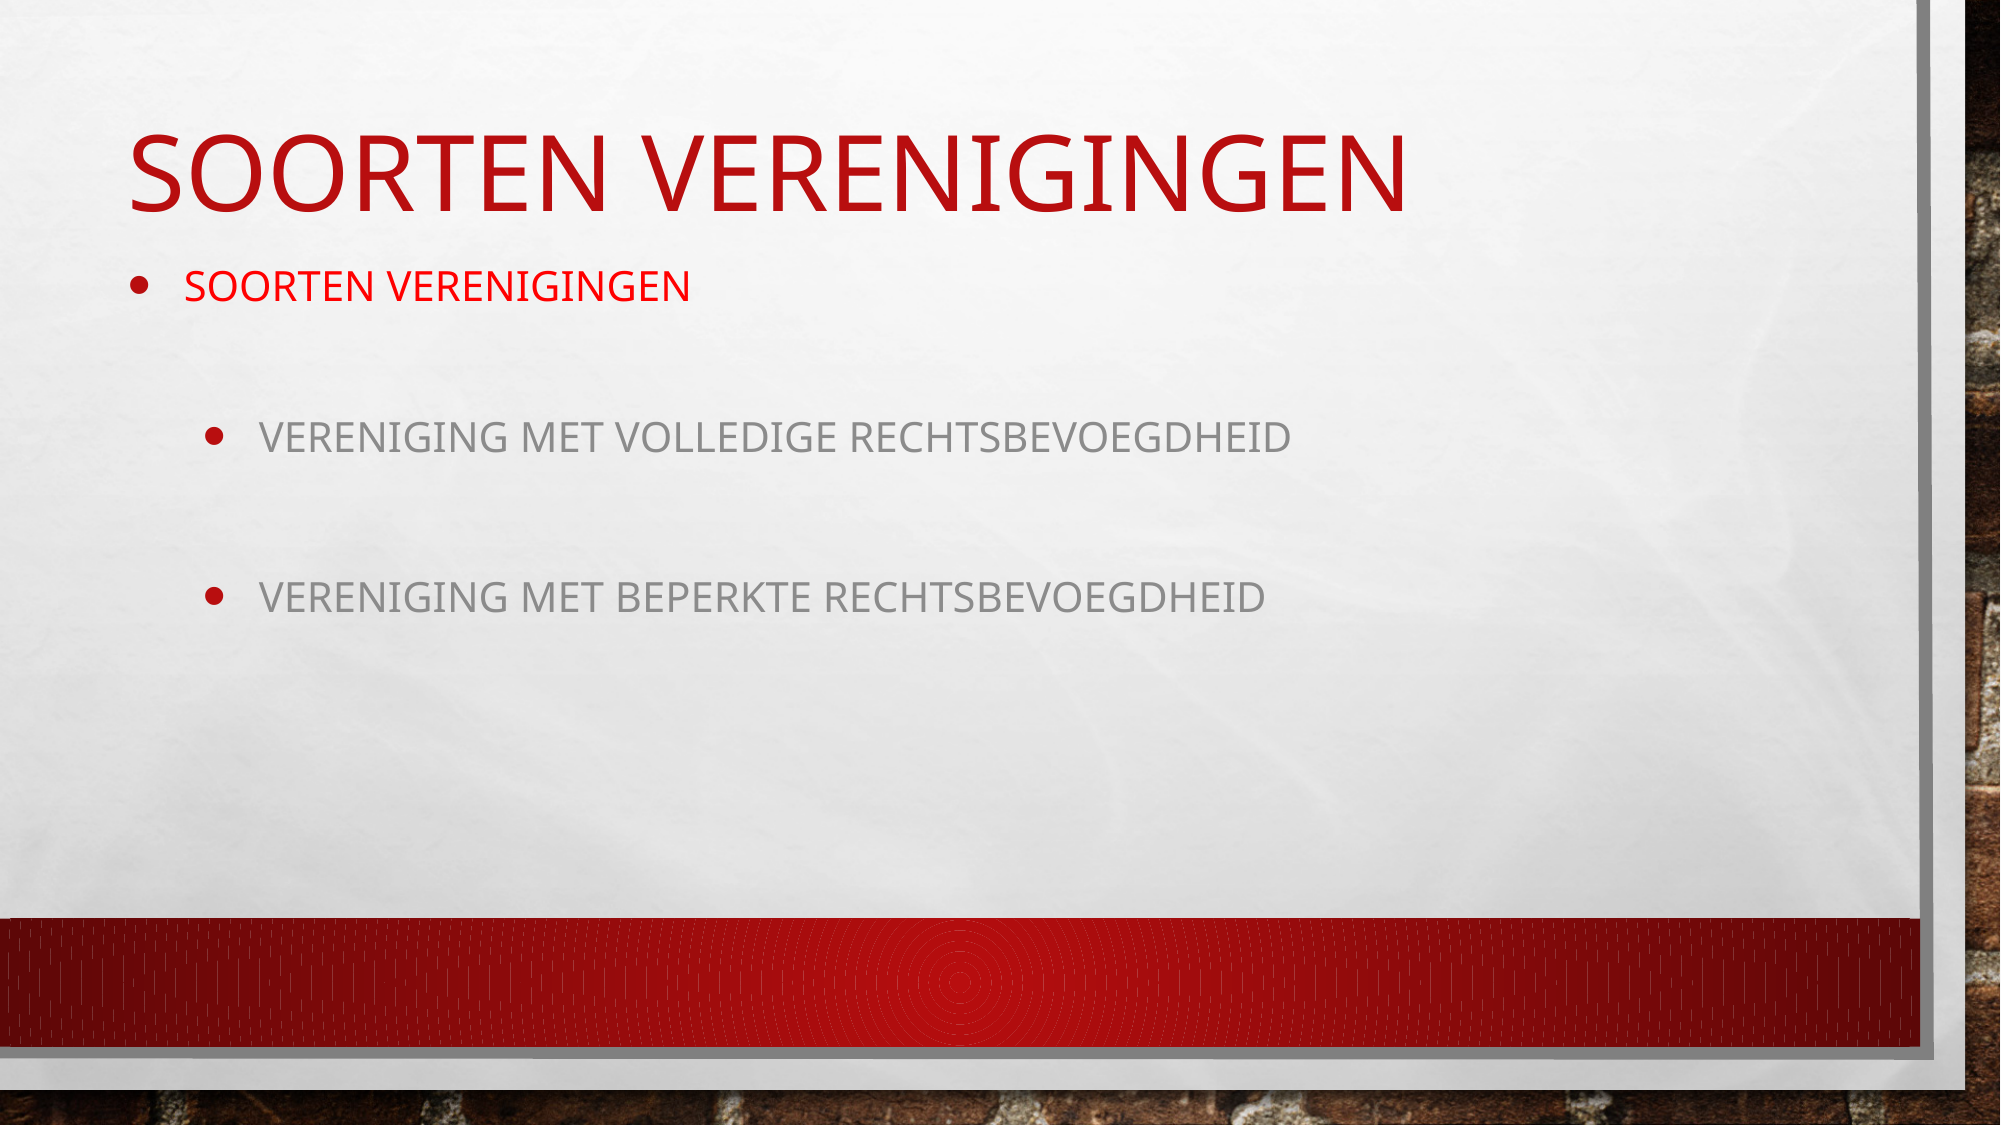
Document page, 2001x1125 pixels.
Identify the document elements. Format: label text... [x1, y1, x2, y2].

picture [0, 0, 2000, 1125]
list Soorten verenigingen Vereniging met volledige rechtsbevoegdheid Vereniging met beperkte rechtsbevoegdheid [112, 242, 1818, 883]
title Soorten verenigingen [112, 112, 1818, 242]
